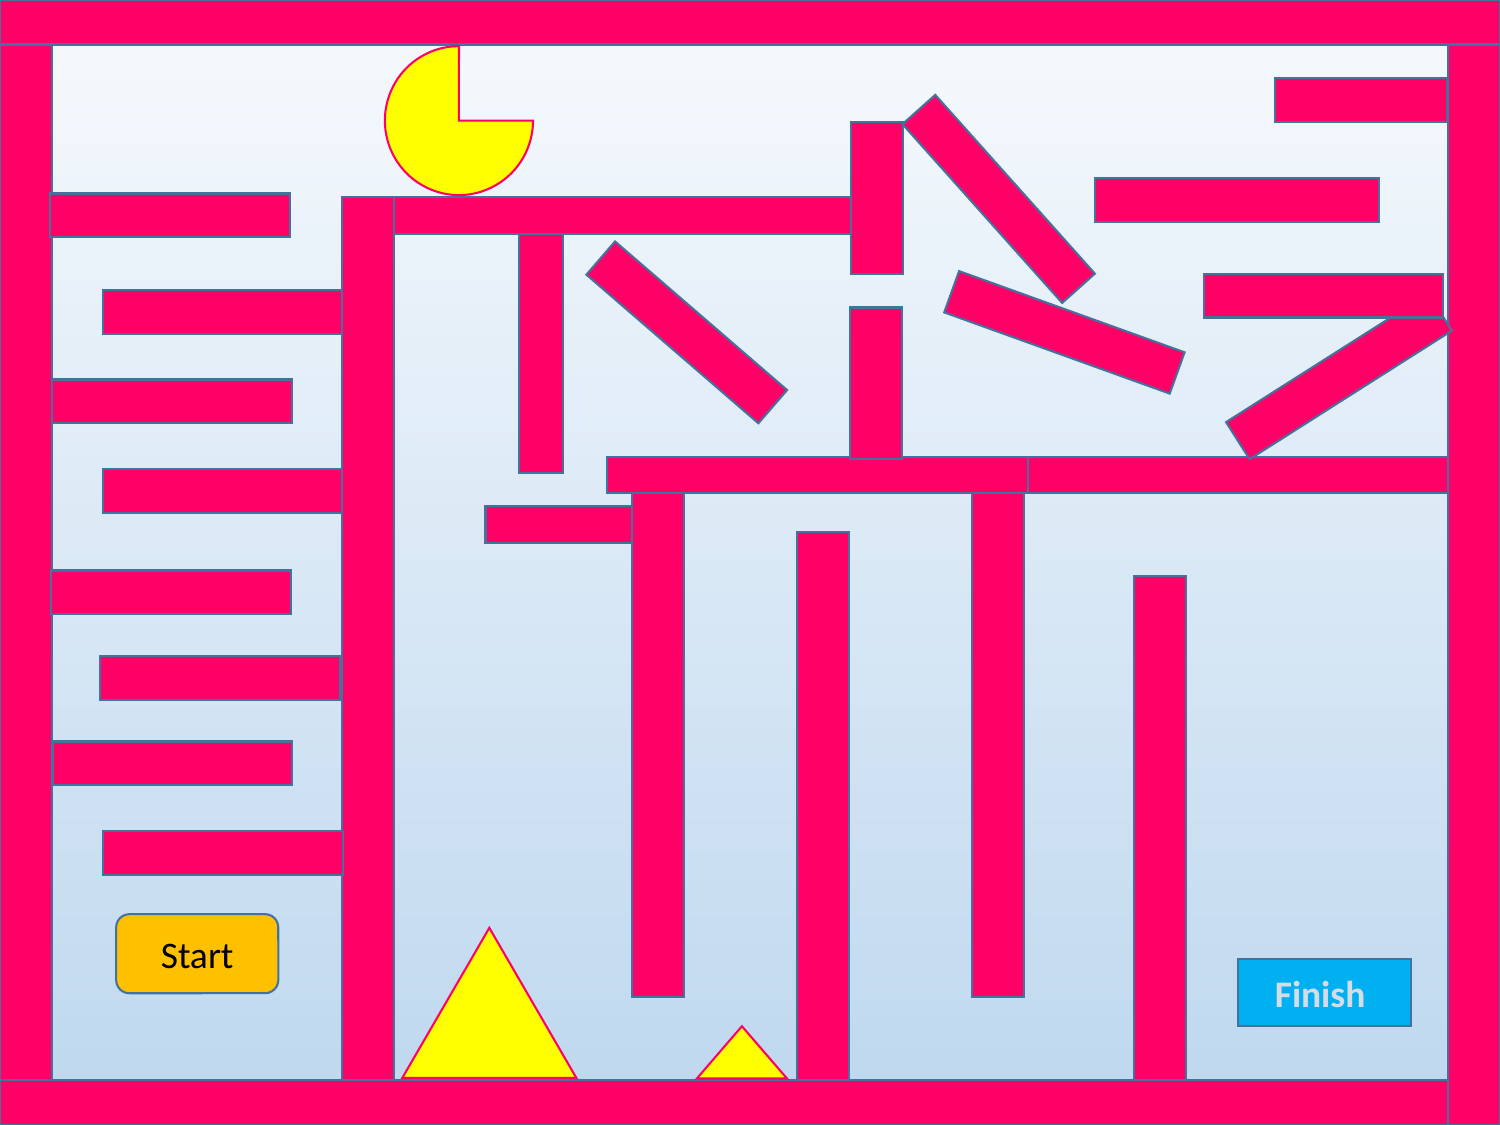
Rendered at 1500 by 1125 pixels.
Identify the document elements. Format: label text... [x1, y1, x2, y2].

text_box [0, 0, 1500, 46]
text_box [49, 192, 291, 238]
text_box Start [115, 913, 280, 995]
text_box [1224, 316, 1454, 461]
text_box [901, 93, 1097, 305]
text_box [1447, 44, 1500, 1125]
text_box [102, 289, 343, 335]
text_box [606, 456, 1029, 494]
text_box [631, 492, 685, 998]
text_box [584, 240, 789, 425]
text_box [52, 740, 293, 786]
text_box [942, 269, 1186, 395]
text_box [400, 925, 579, 1079]
text_box [50, 569, 292, 615]
text_box [484, 505, 631, 544]
text_box [796, 531, 850, 1081]
text_box [341, 196, 395, 1081]
text_box [850, 121, 904, 275]
text_box [0, 1079, 1449, 1125]
text_box [518, 233, 564, 474]
text_box [849, 306, 903, 460]
text_box [971, 492, 1025, 998]
text_box [102, 468, 343, 514]
text_box [1029, 456, 1449, 494]
text_box [393, 196, 852, 235]
text_box [51, 378, 293, 424]
text_box [694, 1024, 790, 1080]
text_box [1133, 575, 1187, 1081]
text_box [1203, 273, 1444, 319]
text_box [99, 655, 341, 701]
text_box [383, 45, 535, 197]
text_box [0, 43, 53, 1081]
text_box [102, 830, 344, 876]
text_box [1274, 77, 1448, 123]
text_box [1094, 177, 1380, 223]
text_box Finish [1237, 958, 1412, 1027]
